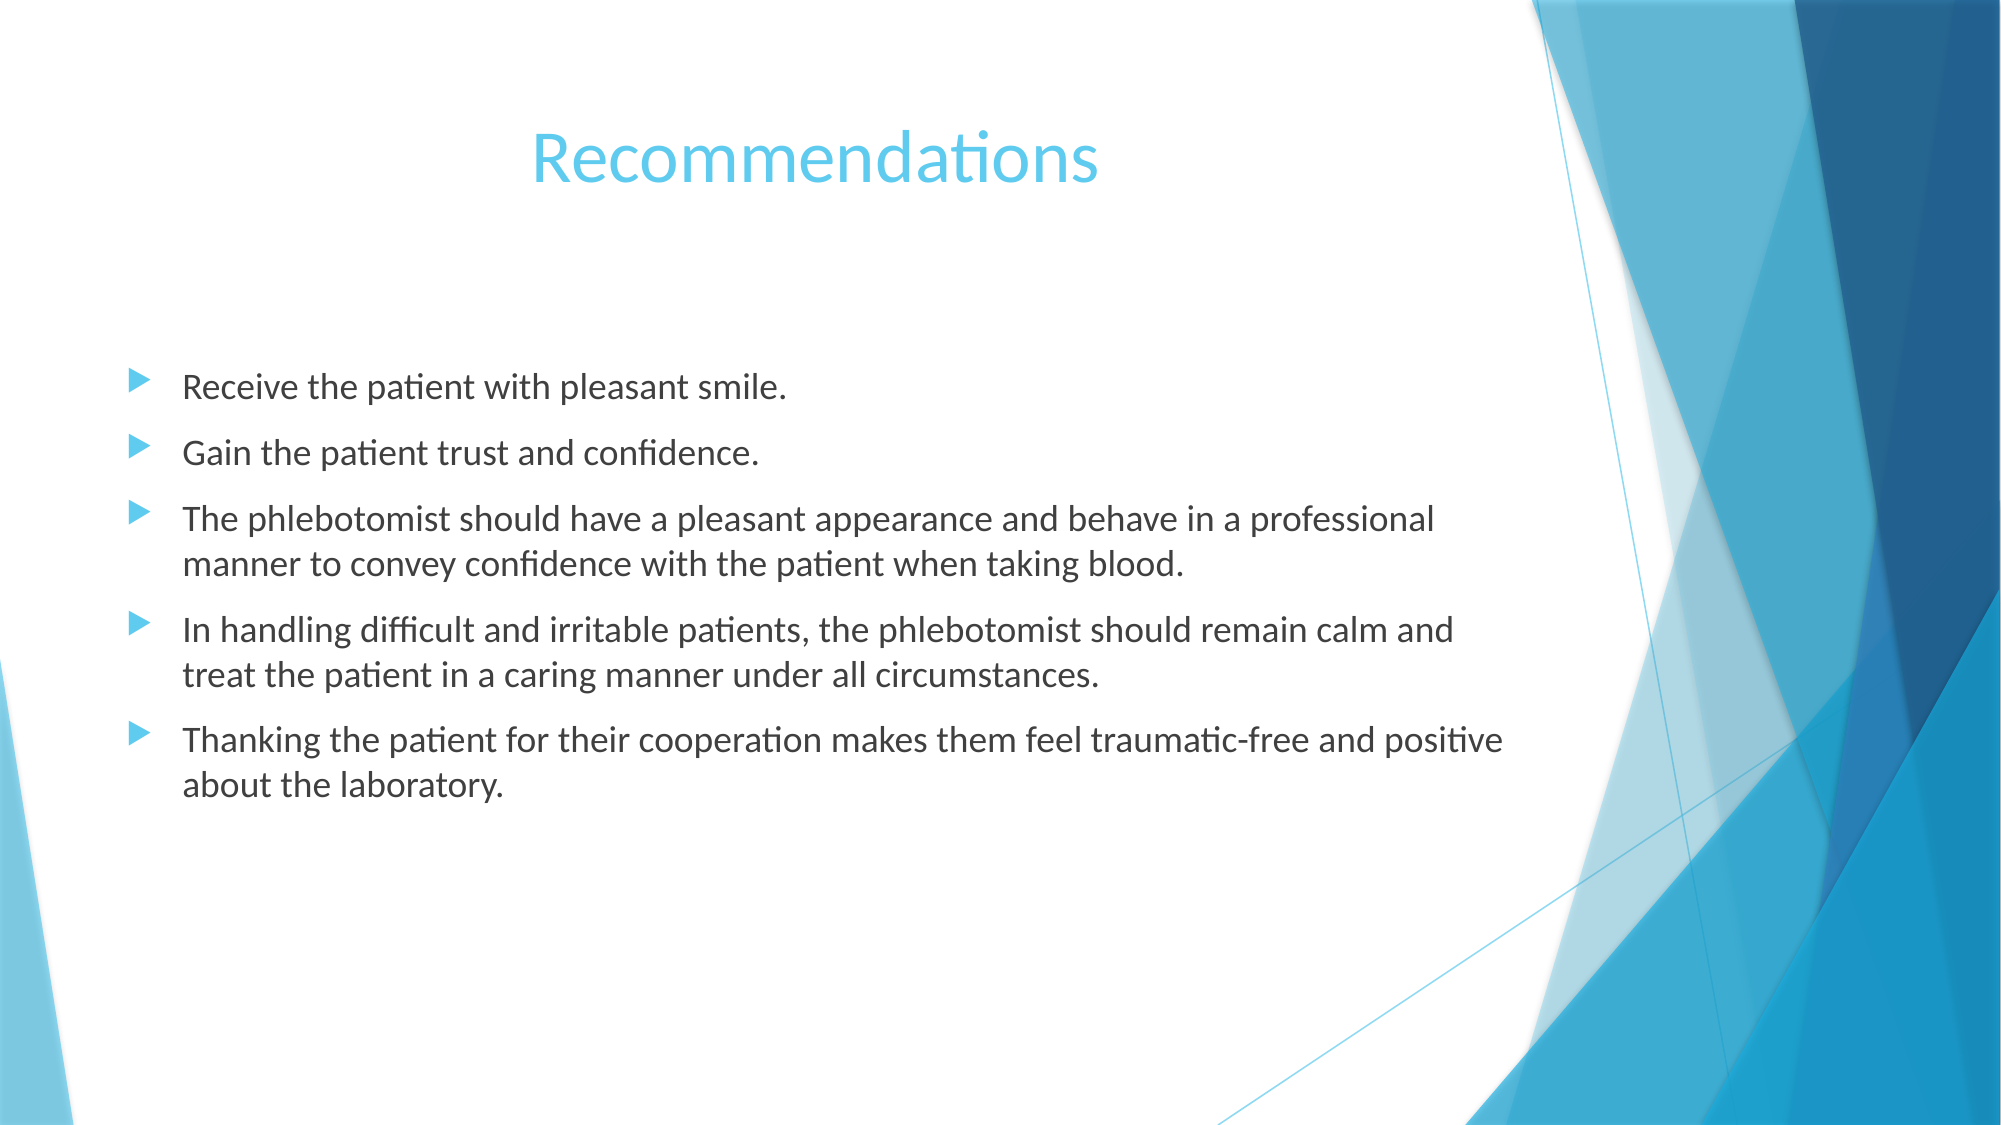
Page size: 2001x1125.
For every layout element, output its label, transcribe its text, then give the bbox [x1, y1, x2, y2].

title Recommendations [111, 99, 1522, 317]
list Receive the patient with pleasant smile. Gain the patient trust and confidence. The phlebotomist should have a pleasant appearance and behave in a professional manner to convey confidence with the patient when taking blood. In handling difficult and irritable patients, the phlebotomist should remain calm and treat the patient in a caring manner under all circumstances. Thanking the patient for their cooperation makes them feel traumatic-free and positive about the laboratory. [111, 354, 1522, 992]
